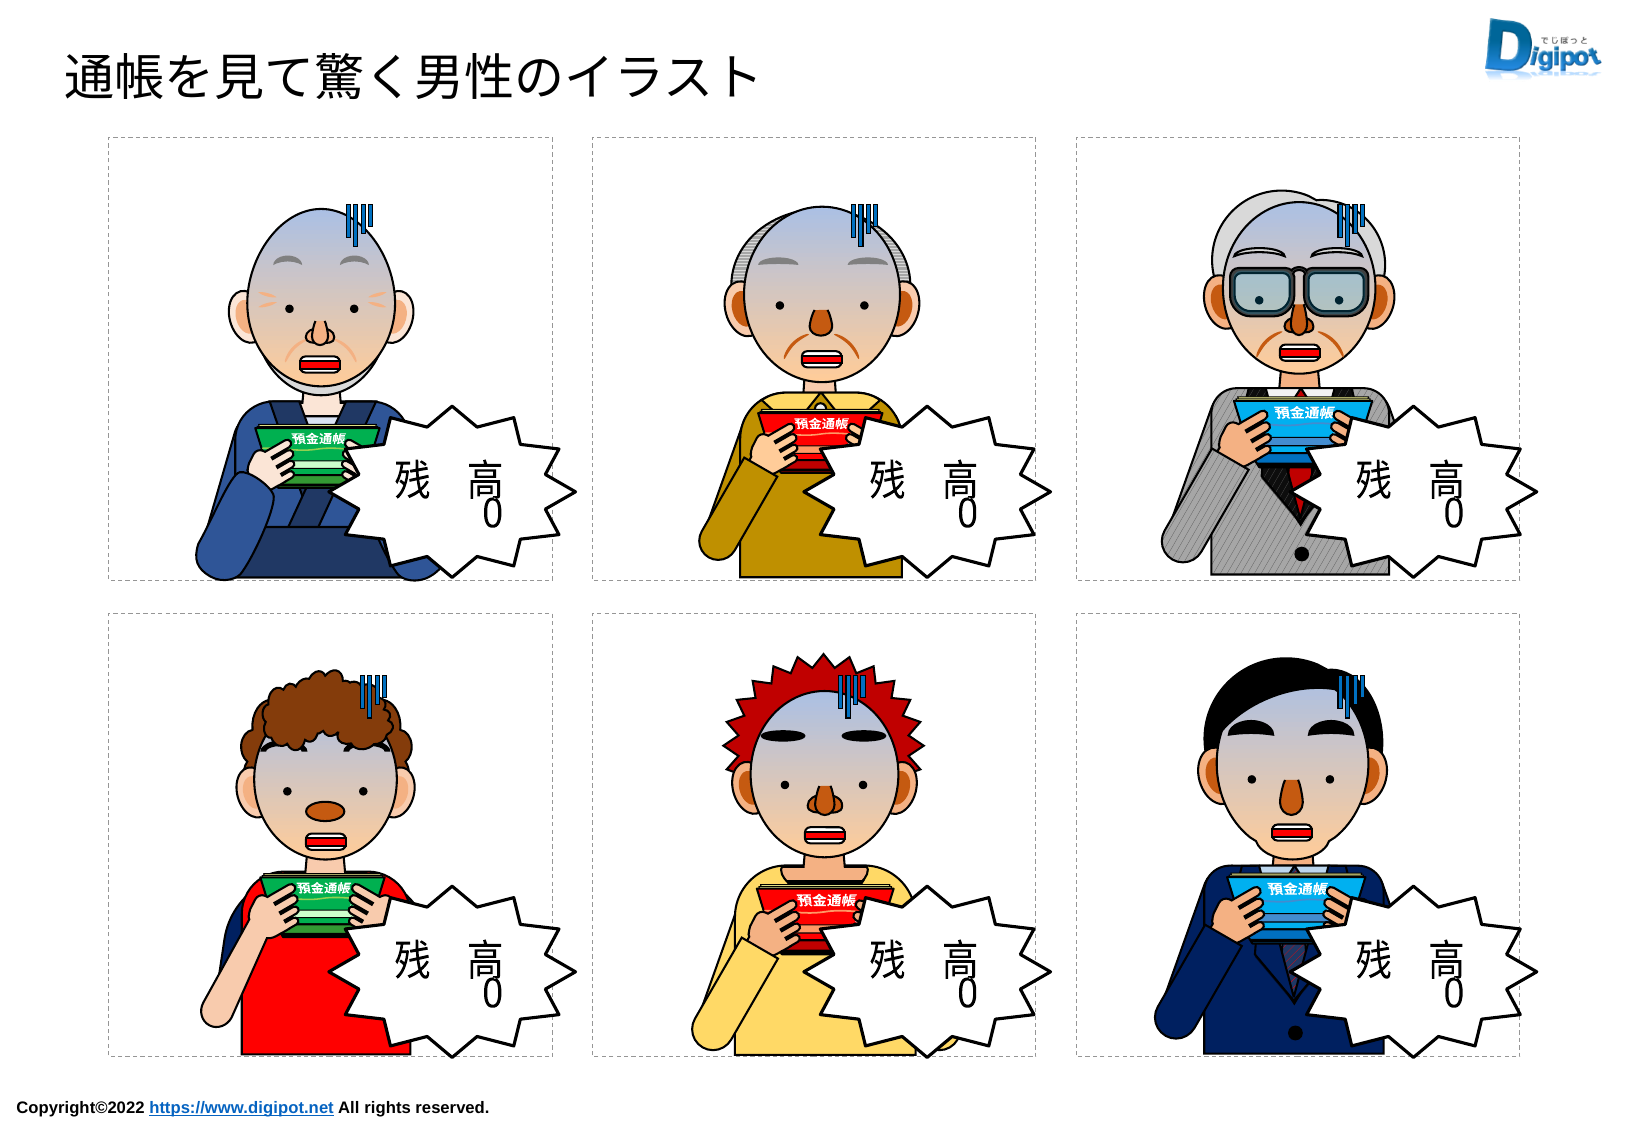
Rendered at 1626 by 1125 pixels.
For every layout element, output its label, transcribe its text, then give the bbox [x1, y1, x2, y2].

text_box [675, 654, 1051, 1058]
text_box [180, 204, 576, 583]
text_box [1138, 658, 1537, 1058]
text_box 通帳を見て驚く男性のイラスト [49, 38, 779, 113]
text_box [684, 204, 1051, 578]
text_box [177, 670, 576, 1058]
picture [1485, 18, 1602, 82]
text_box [1144, 190, 1537, 578]
